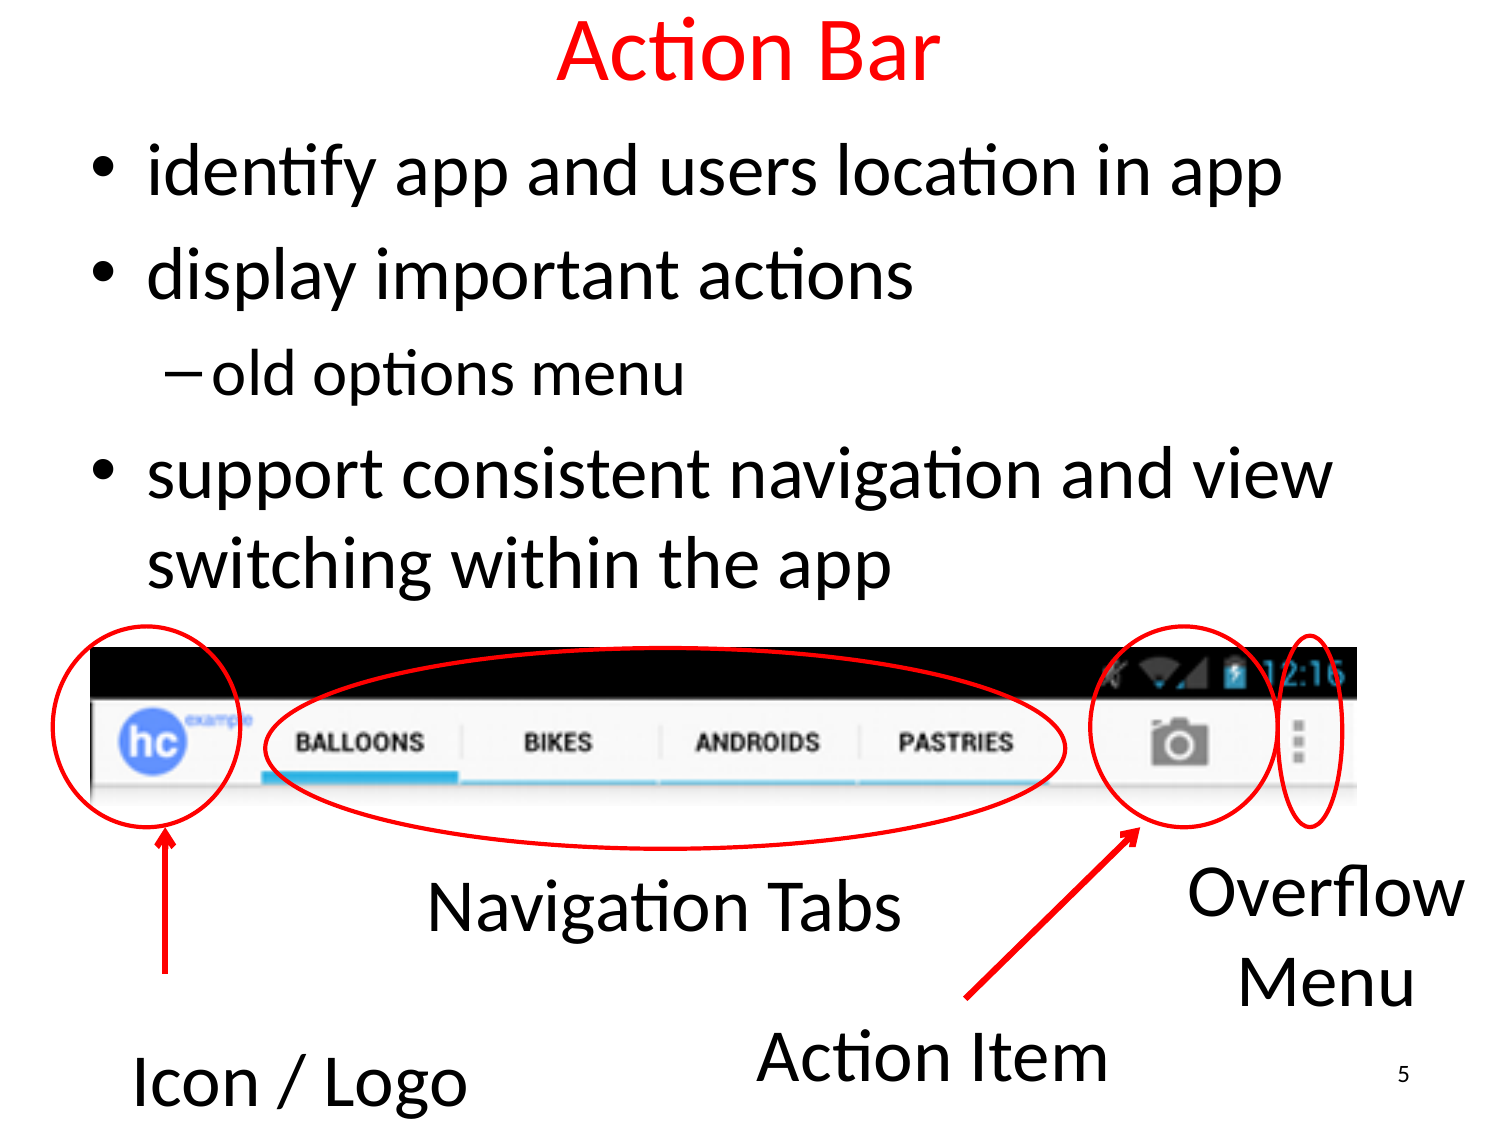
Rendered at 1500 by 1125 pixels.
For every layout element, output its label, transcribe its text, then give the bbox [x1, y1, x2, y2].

text_box Navigation Tabs [412, 848, 919, 954]
text_box [1290, 813, 1330, 830]
list identify app and users location in app display important actions old options menu support consistent navigation and view switching within the app [75, 112, 1425, 968]
picture [89, 647, 1357, 806]
slide_number 5 [1126, 1042, 1425, 1103]
text_box Action Item [742, 998, 1126, 1104]
text_box [50, 624, 206, 805]
text_box [94, 813, 199, 830]
title Action Bar [75, 0, 1425, 112]
text_box [351, 813, 979, 848]
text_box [964, 826, 1141, 1000]
text_box Overflow Menu [1172, 833, 1482, 1029]
text_box Icon / Logo [117, 1023, 485, 1125]
text_box [1132, 813, 1236, 830]
text_box [1125, 624, 1243, 646]
text_box [1292, 633, 1328, 646]
